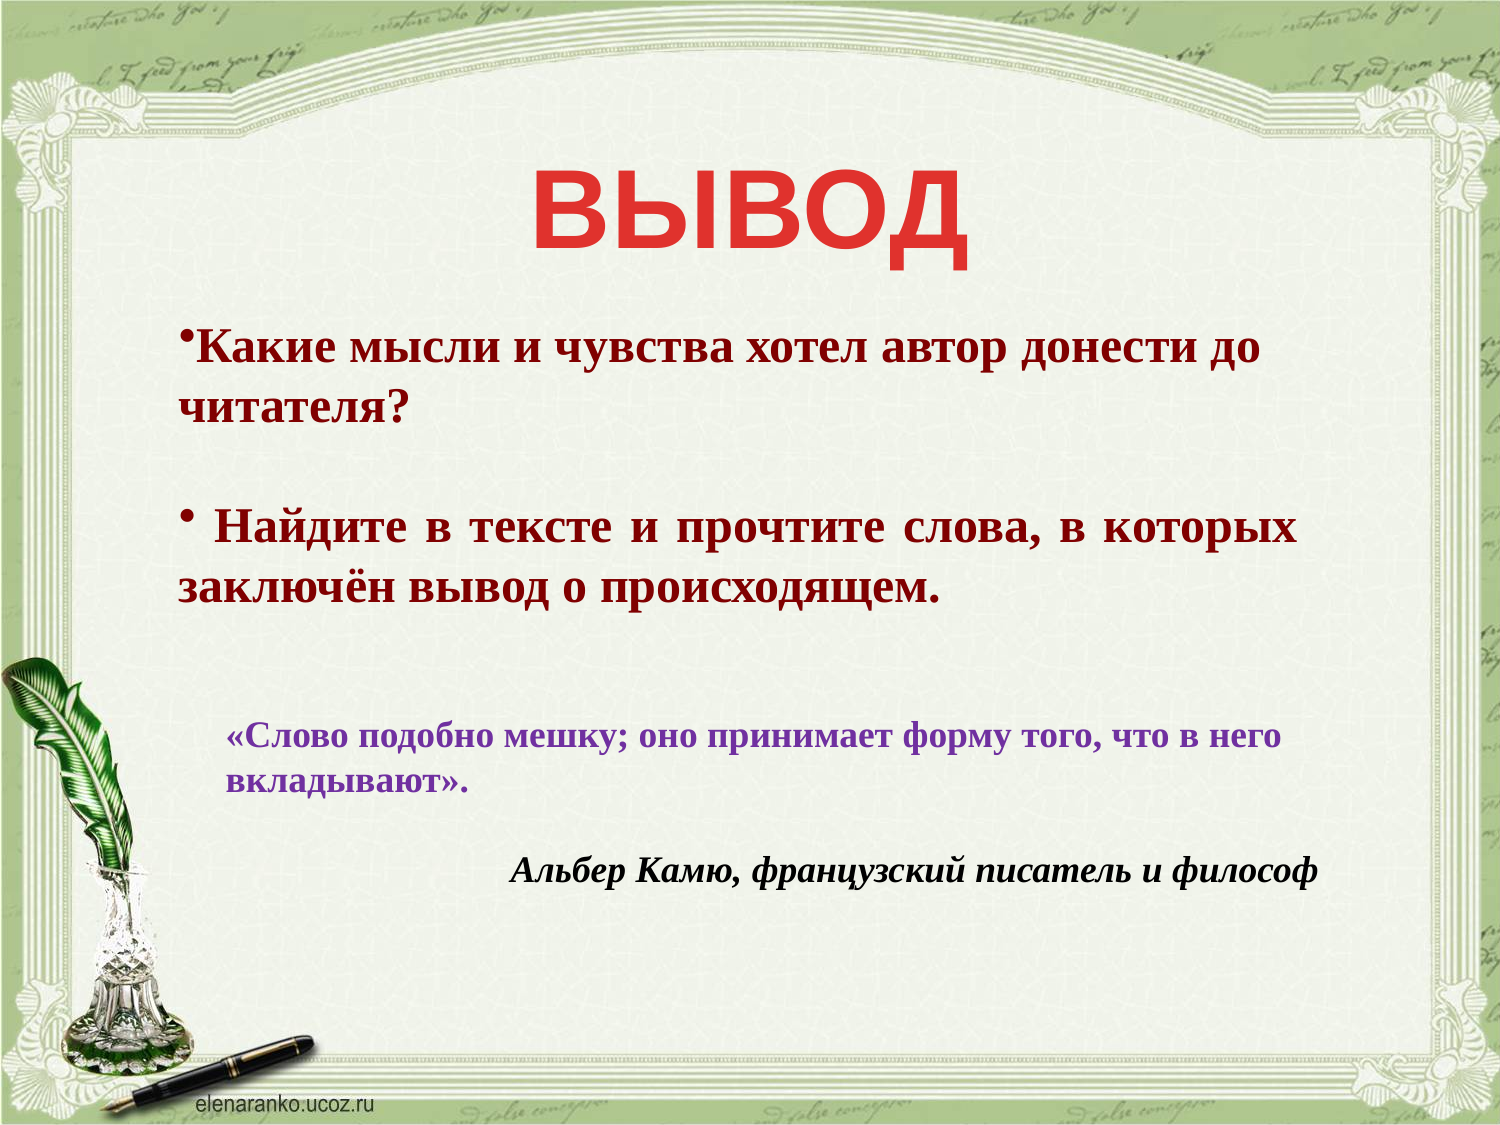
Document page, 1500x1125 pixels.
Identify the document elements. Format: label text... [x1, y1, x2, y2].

picture [0, 0, 1500, 1125]
text_box ВЫВОД [512, 128, 988, 279]
text_box Какие мысли и чувства хотел автор донести до читателя? Найдите в тексте и прочтите слова, в которых заключён вывод о происходящем. [164, 304, 1313, 620]
text_box «Слово подобно мешку; оно принимает форму того, что в него вкладывают». Альбер Камю, французский писатель и философ [210, 703, 1360, 898]
